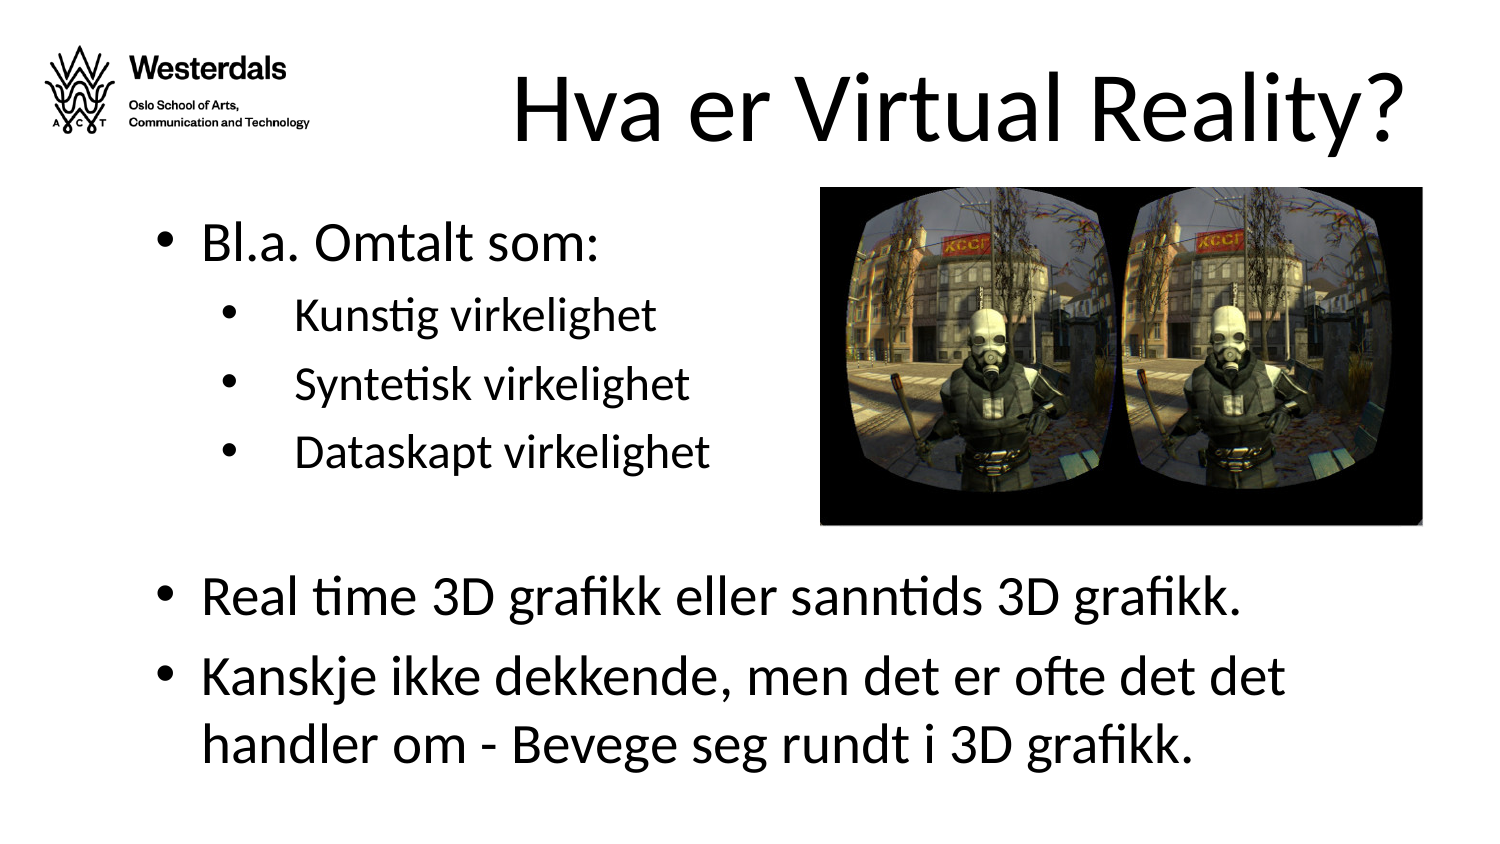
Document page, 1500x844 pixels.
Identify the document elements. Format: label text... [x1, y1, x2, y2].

text_box Hva er Virtual Reality? [74, 33, 1425, 175]
picture [0, 0, 327, 149]
text_box Bl.a. Omtalt som: Kunstig virkelighet Syntetisk virkelighet Dataskapt virkelighet Real time 3D grafikk eller sanntids 3D grafikk. Kanskje ikke dekkende, men det er ofte det det handler om - Bevege seg rundt i 3D grafikk. [74, 196, 1425, 789]
picture [820, 187, 1424, 528]
